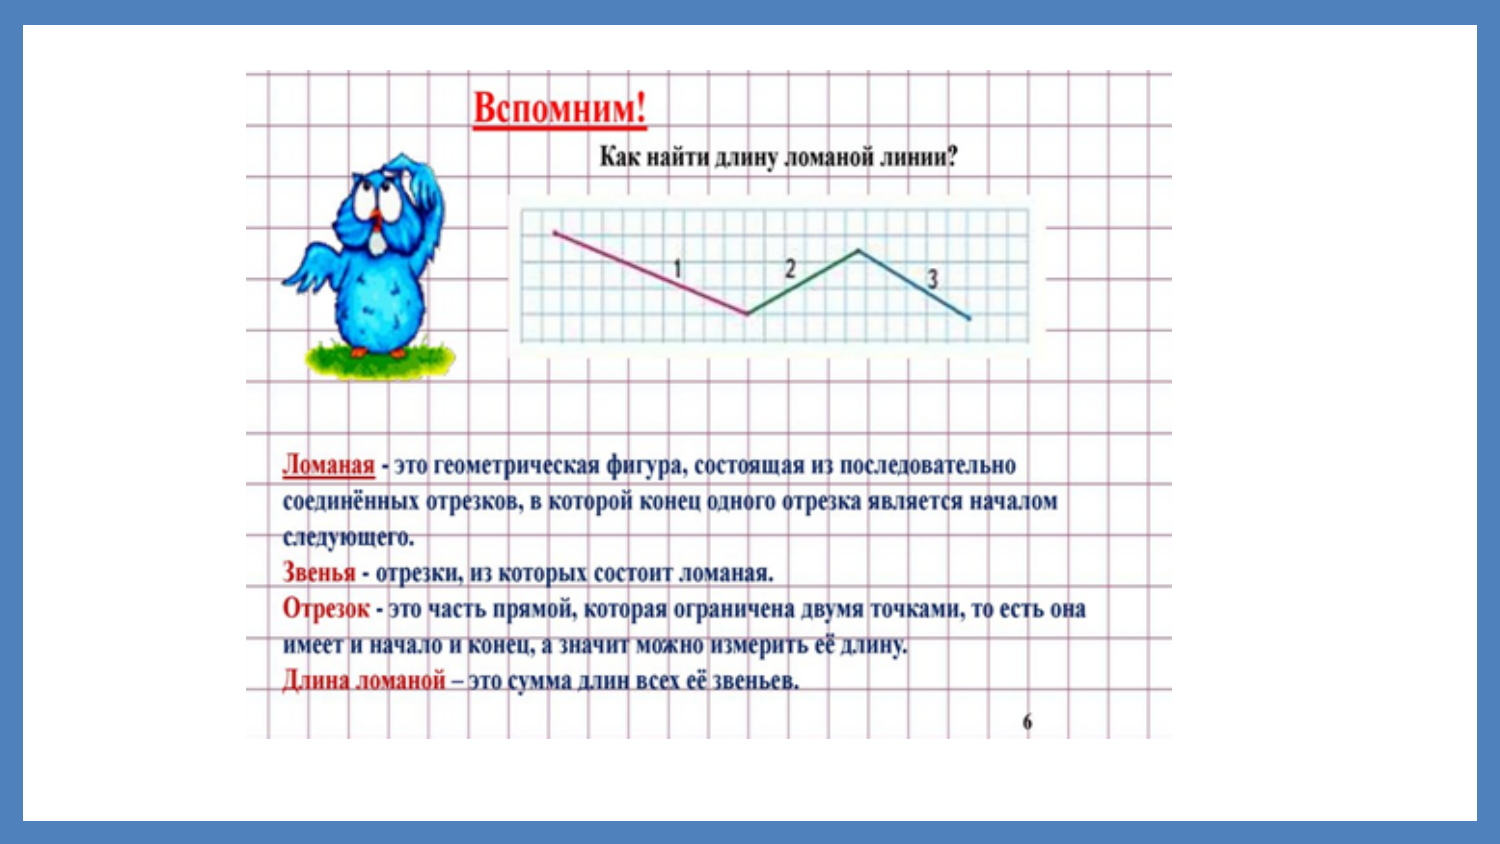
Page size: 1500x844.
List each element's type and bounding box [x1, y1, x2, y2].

picture [245, 70, 1173, 739]
